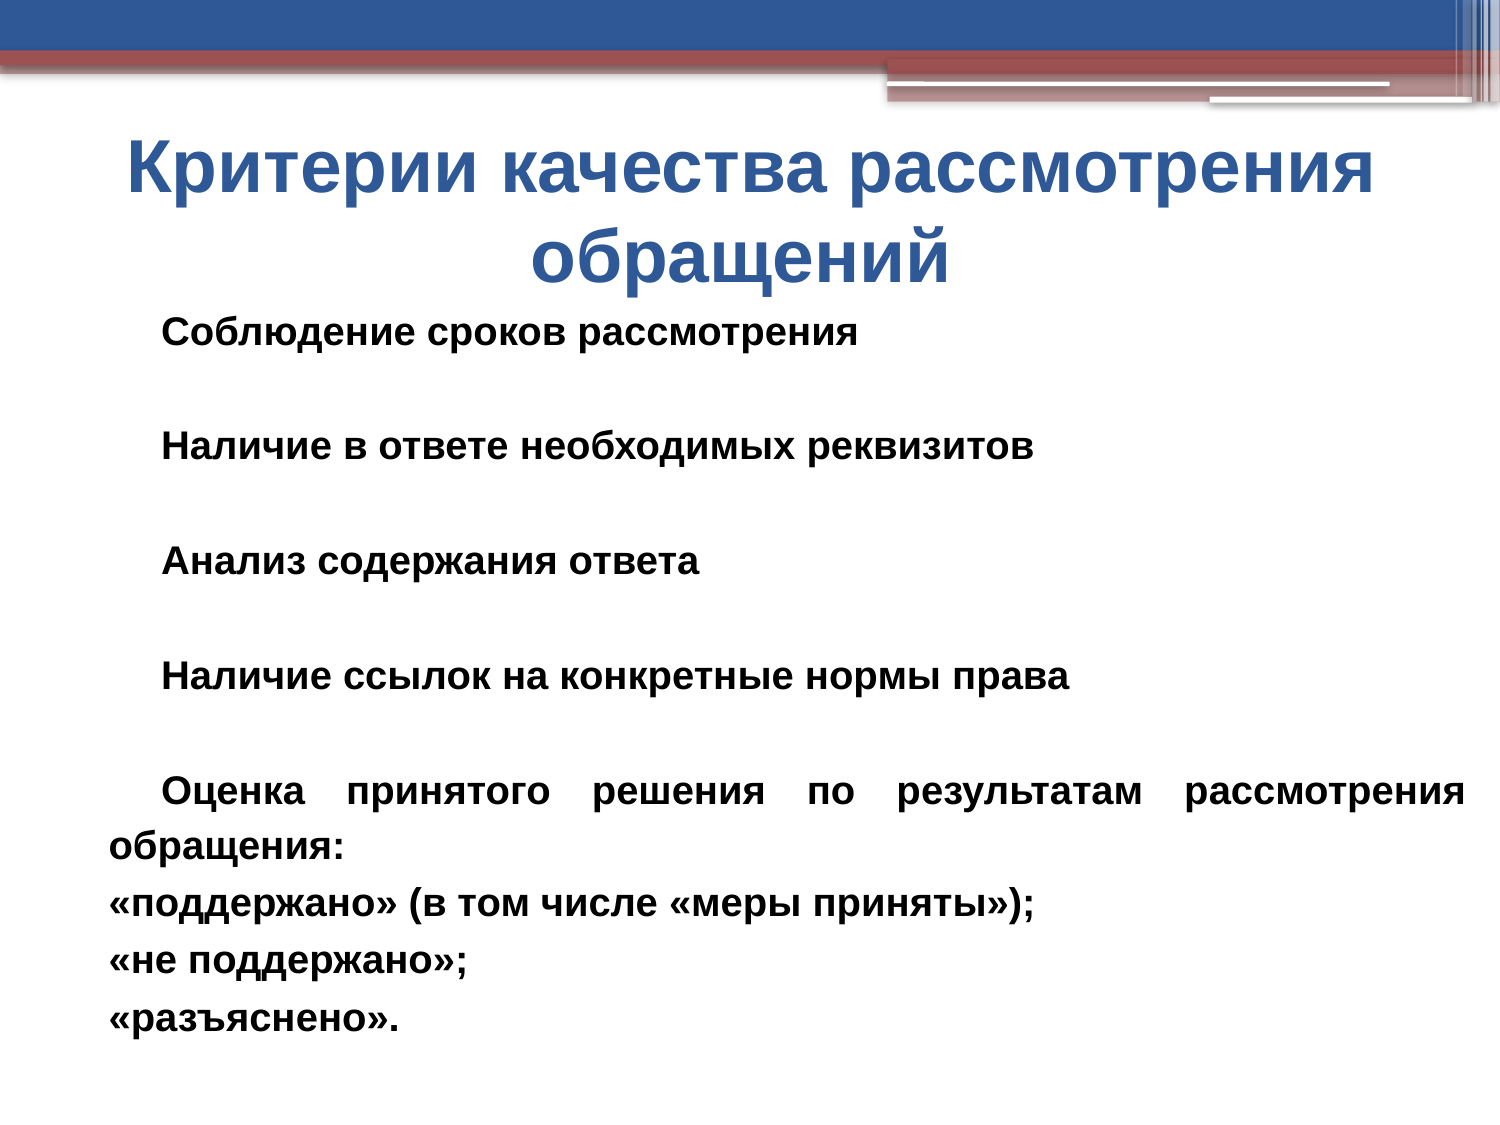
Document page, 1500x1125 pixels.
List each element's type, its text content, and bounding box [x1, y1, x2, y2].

list Соблюдение сроков рассмотрения Наличие в ответе необходимых реквизитов Анализ содержания ответа Наличие ссылок на конкретные нормы права Оценка принятого решения по результатам рассмотрения обращения: «поддержано» (в том числе «меры приняты»); «не поддержано»; «разъяснено». [41, 290, 1483, 1125]
title Критерии качества рассмотрения обращений [76, 113, 1427, 290]
